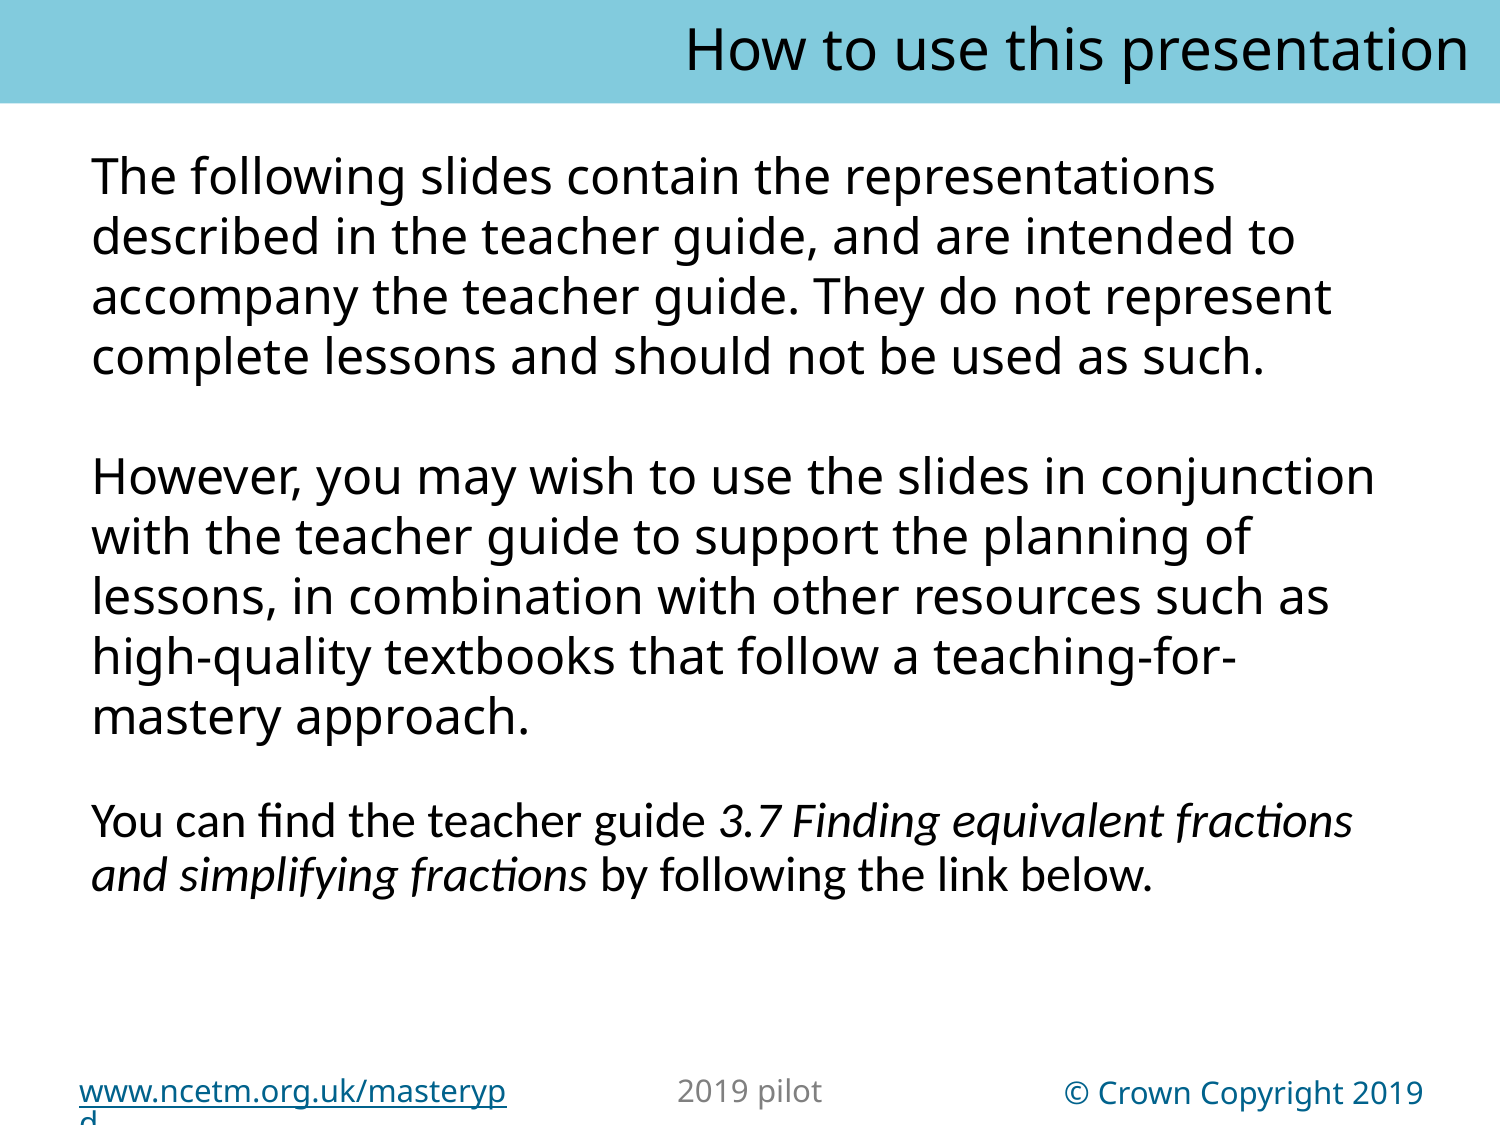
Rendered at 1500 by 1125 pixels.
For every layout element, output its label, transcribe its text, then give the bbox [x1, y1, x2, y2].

list You can find the teacher guide 3.7 Finding equivalent fractions and simplifying fractions by following the link below. [76, 786, 1424, 972]
list How to use this presentation [0, 0, 1500, 104]
